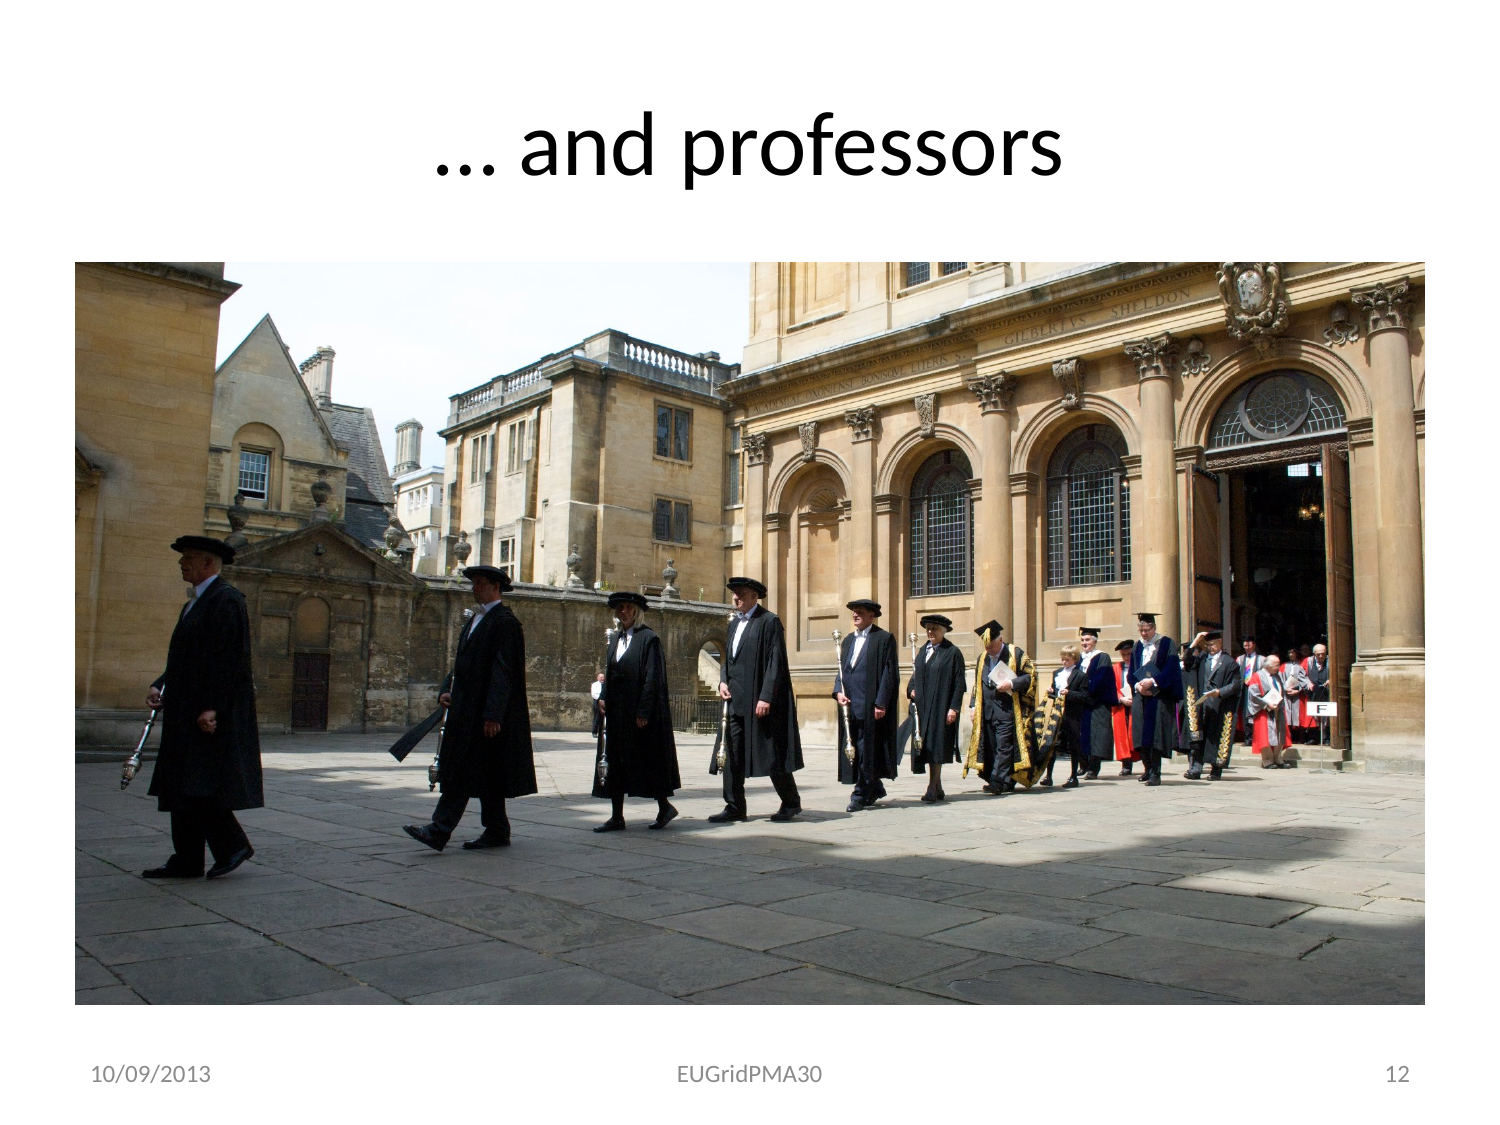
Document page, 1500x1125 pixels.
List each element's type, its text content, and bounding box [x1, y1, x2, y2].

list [74, 262, 1426, 1006]
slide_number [75, 1042, 425, 1103]
title … and professors [75, 45, 1425, 233]
footer EUGridPMA30 [512, 1042, 988, 1103]
slide_number 12 [1074, 1042, 1425, 1103]
